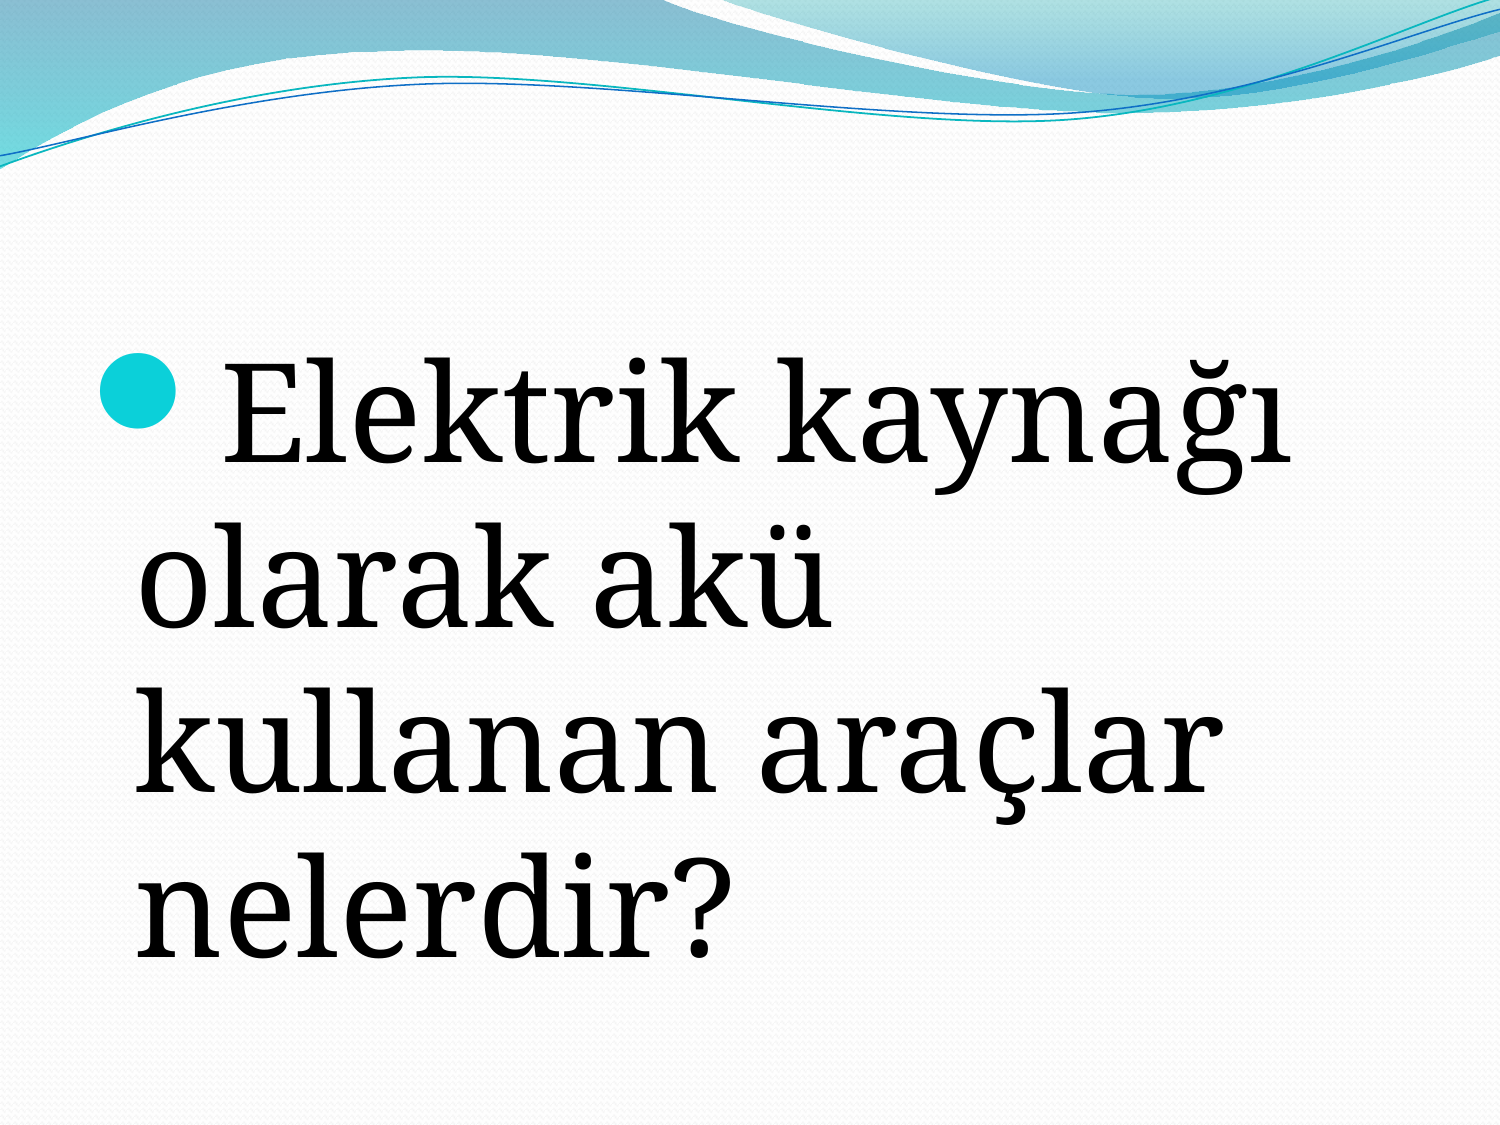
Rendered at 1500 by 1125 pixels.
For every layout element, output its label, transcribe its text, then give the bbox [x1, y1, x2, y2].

list Elektrik kaynağı olarak akü kullanan araçlar nelerdir? [75, 317, 1425, 1038]
